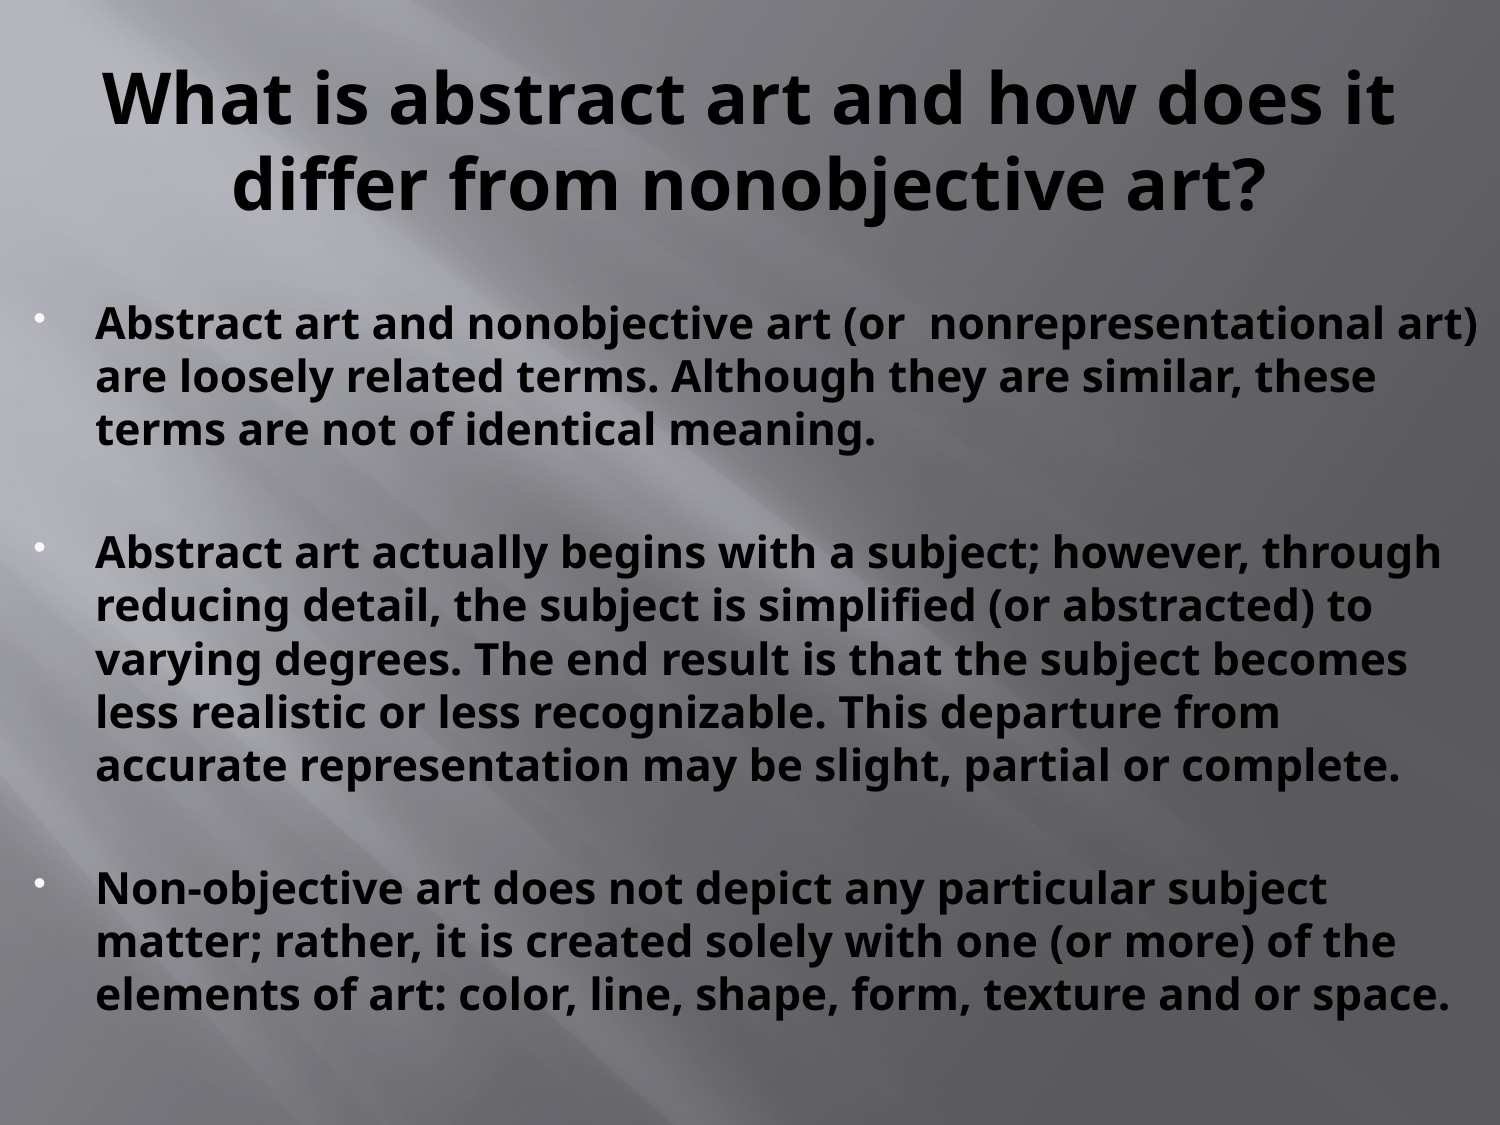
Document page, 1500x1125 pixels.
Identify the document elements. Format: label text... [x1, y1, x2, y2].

list Abstract art and nonobjective art (or nonrepresentational art) are loosely related terms. Although they are similar, these terms are not of identical meaning. Abstract art actually begins with a subject; however, through reducing detail, the subject is simplified (or abstracted) to varying degrees. The end result is that the subject becomes less realistic or less recognizable. This departure from accurate representation may be slight, partial or complete. Non-objective art does not depict any particular subject matter; rather, it is created solely with one (or more) of the elements of art: color, line, shape, form, texture and or space. [0, 287, 1500, 1075]
title What is abstract art and how does it differ from nonobjective art? [0, 45, 1500, 233]
